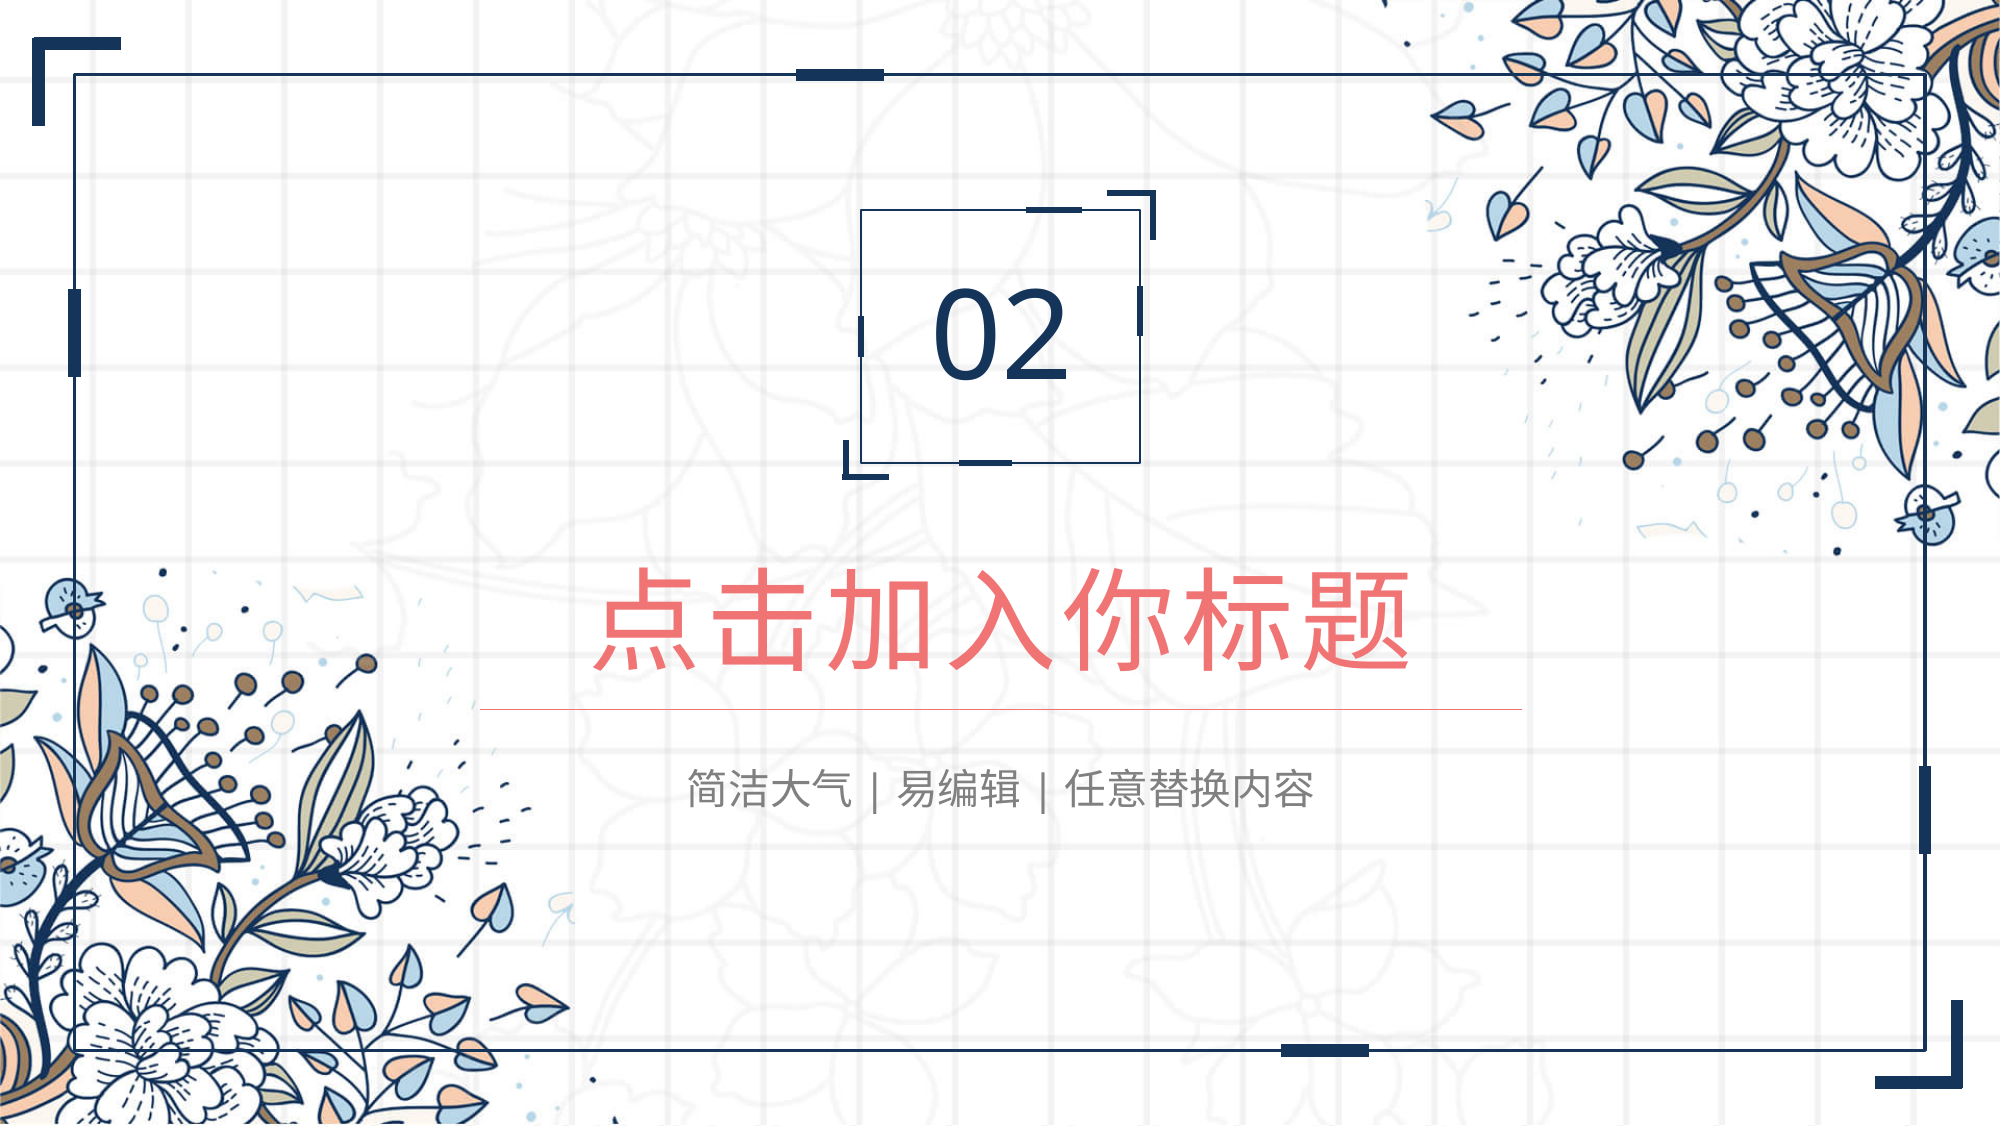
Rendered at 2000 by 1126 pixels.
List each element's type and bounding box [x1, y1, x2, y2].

text_box [33, 37, 122, 127]
picture [0, 0, 2000, 1126]
text_box [854, 177, 1144, 493]
text_box [1874, 999, 1963, 1088]
